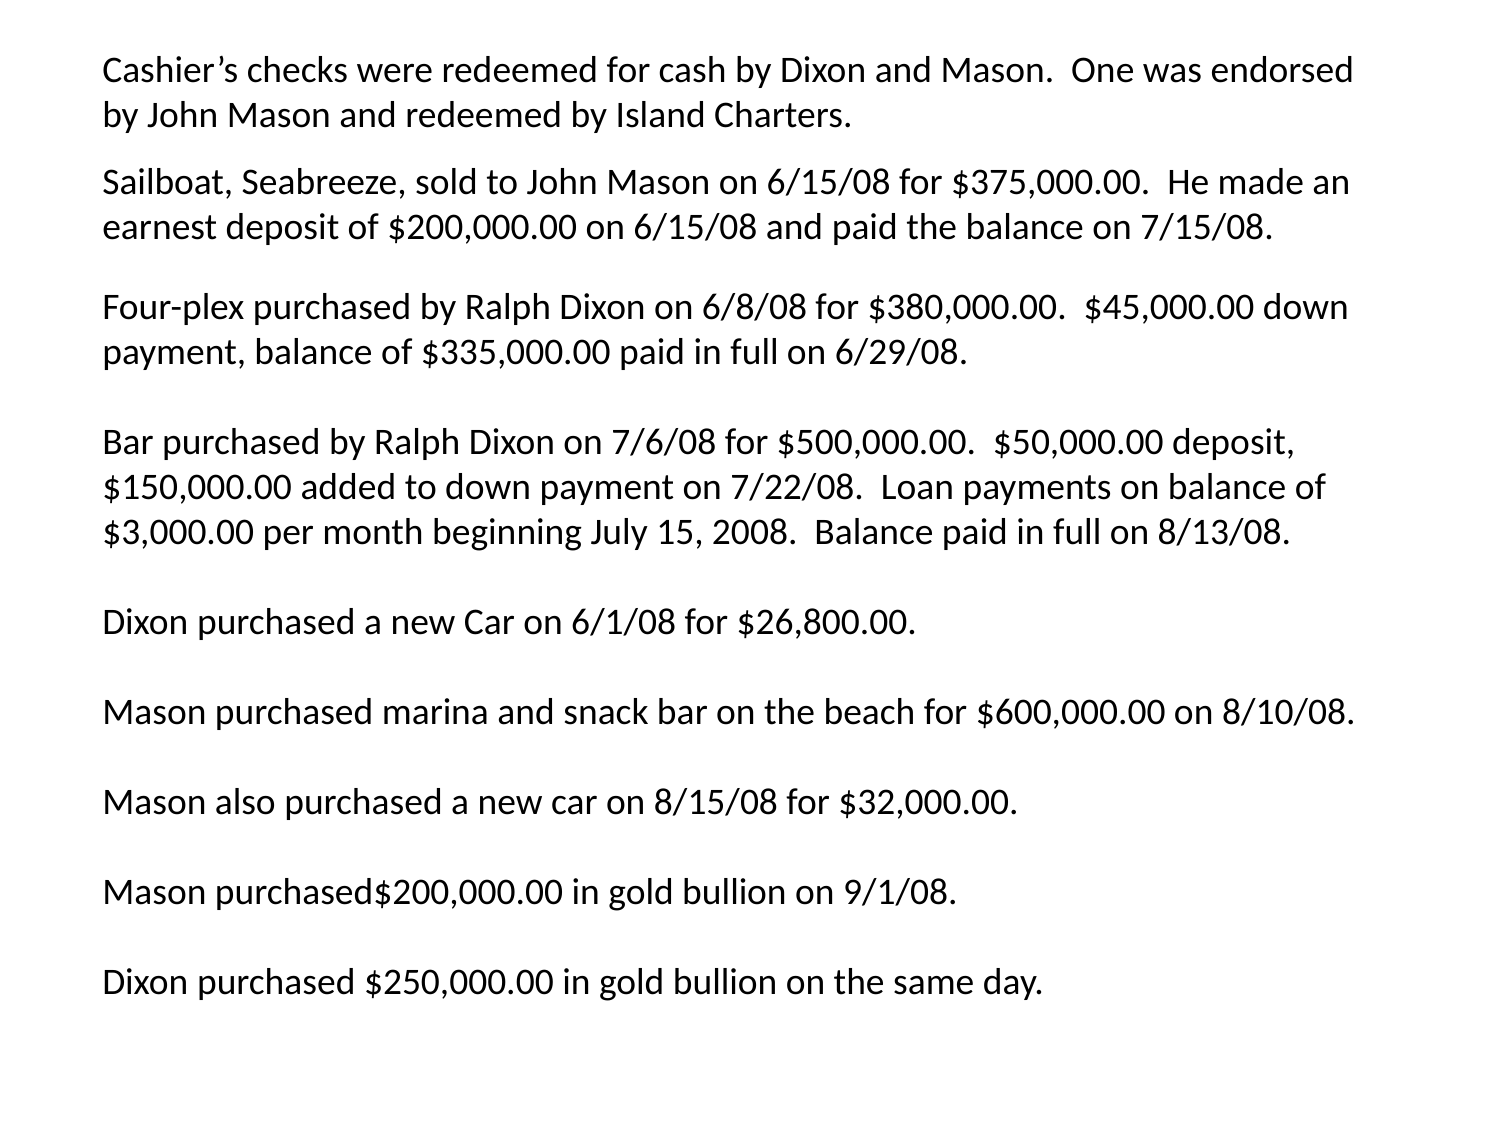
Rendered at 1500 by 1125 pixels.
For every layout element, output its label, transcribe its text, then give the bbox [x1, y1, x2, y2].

text_box Four-plex purchased by Ralph Dixon on 6/8/08 for $380,000.00. $45,000.00 down payment, balance of $335,000.00 paid in full on 6/29/08. Bar purchased by Ralph Dixon on 7/6/08 for $500,000.00. $50,000.00 deposit, $150,000.00 added to down payment on 7/22/08. Loan payments on balance of $3,000.00 per month beginning July 15, 2008. Balance paid in full on 8/13/08. Dixon purchased a new Car on 6/1/08 for $26,800.00. Mason purchased marina and snack bar on the beach for $600,000.00 on 8/10/08. Mason also purchased a new car on 8/15/08 for $32,000.00. Mason purchased$200,000.00 in gold bullion on 9/1/08. Dixon purchased $250,000.00 in gold bullion on the same day. [87, 274, 1375, 1010]
text_box Cashier’s checks were redeemed for cash by Dixon and Mason. One was endorsed by John Mason and redeemed by Island Charters. [87, 37, 1375, 143]
text_box Sailboat, Seabreeze, sold to John Mason on 6/15/08 for $375,000.00. He made an earnest deposit of $200,000.00 on 6/15/08 and paid the balance on 7/15/08. [87, 149, 1375, 255]
